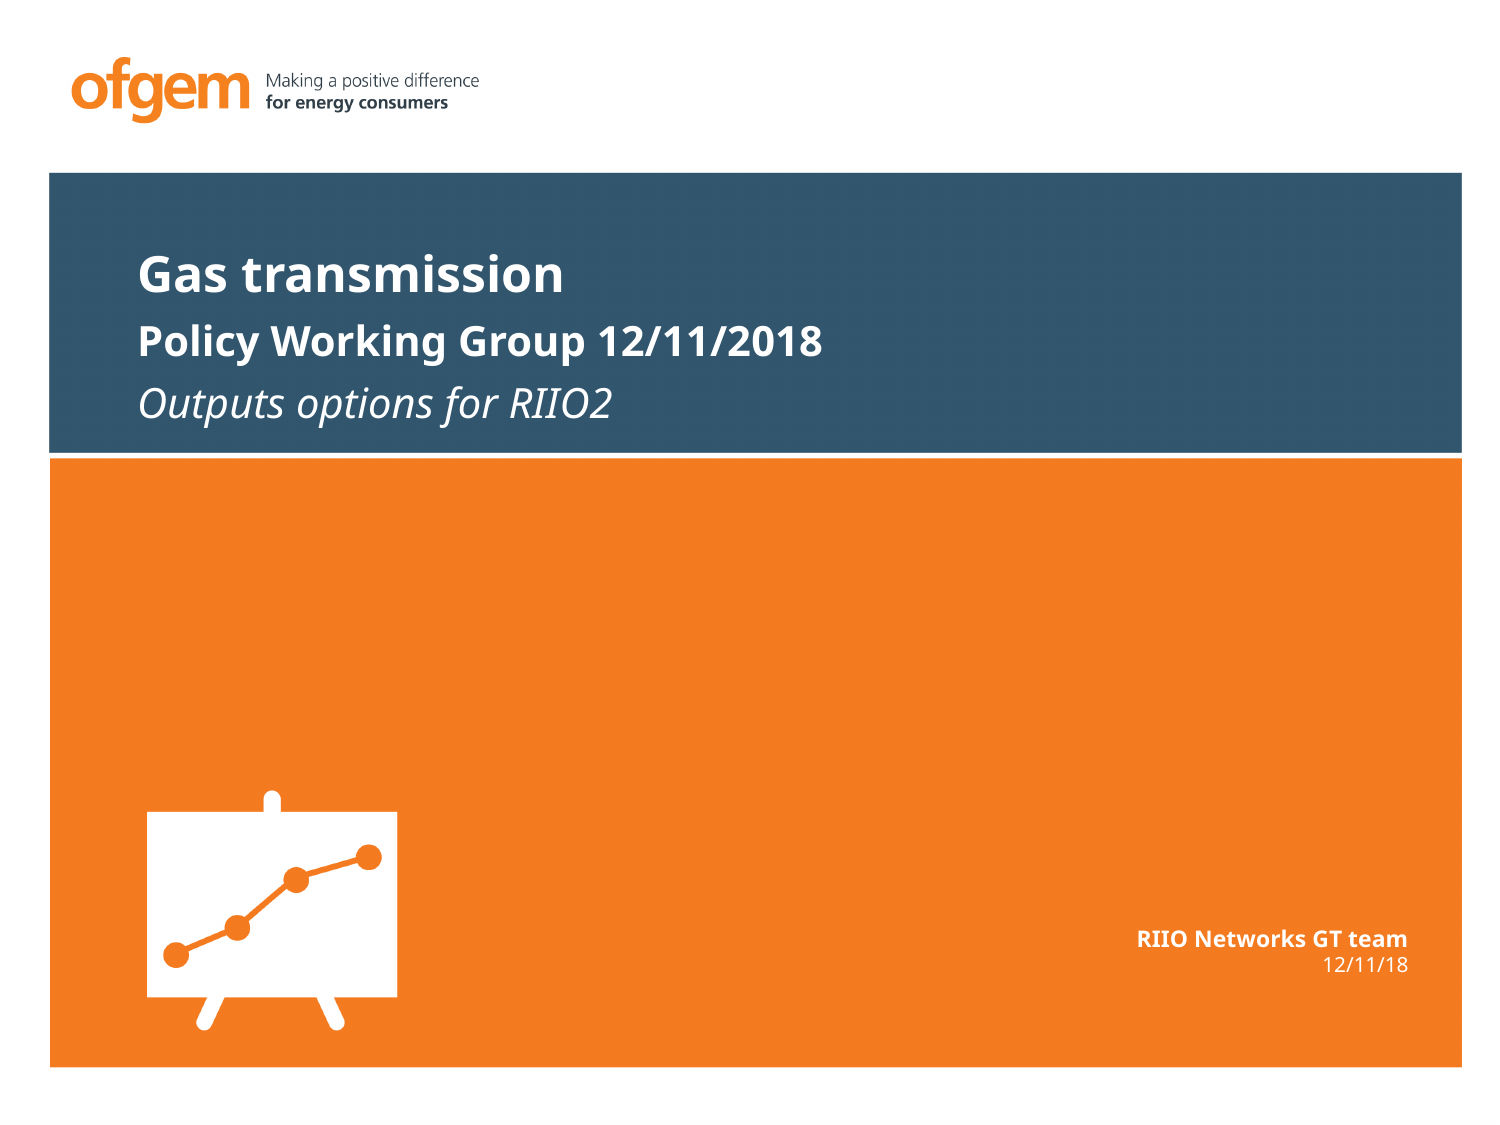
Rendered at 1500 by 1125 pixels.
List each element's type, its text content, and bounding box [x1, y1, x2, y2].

text_box Gas transmission Policy Working Group 12/11/2018 Outputs options for RIIO2 [122, 234, 1353, 435]
text_box [20, 1057, 1480, 1117]
text_box RIIO Networks GT team 12/11/18 [750, 916, 1424, 984]
picture [0, 0, 1500, 1125]
